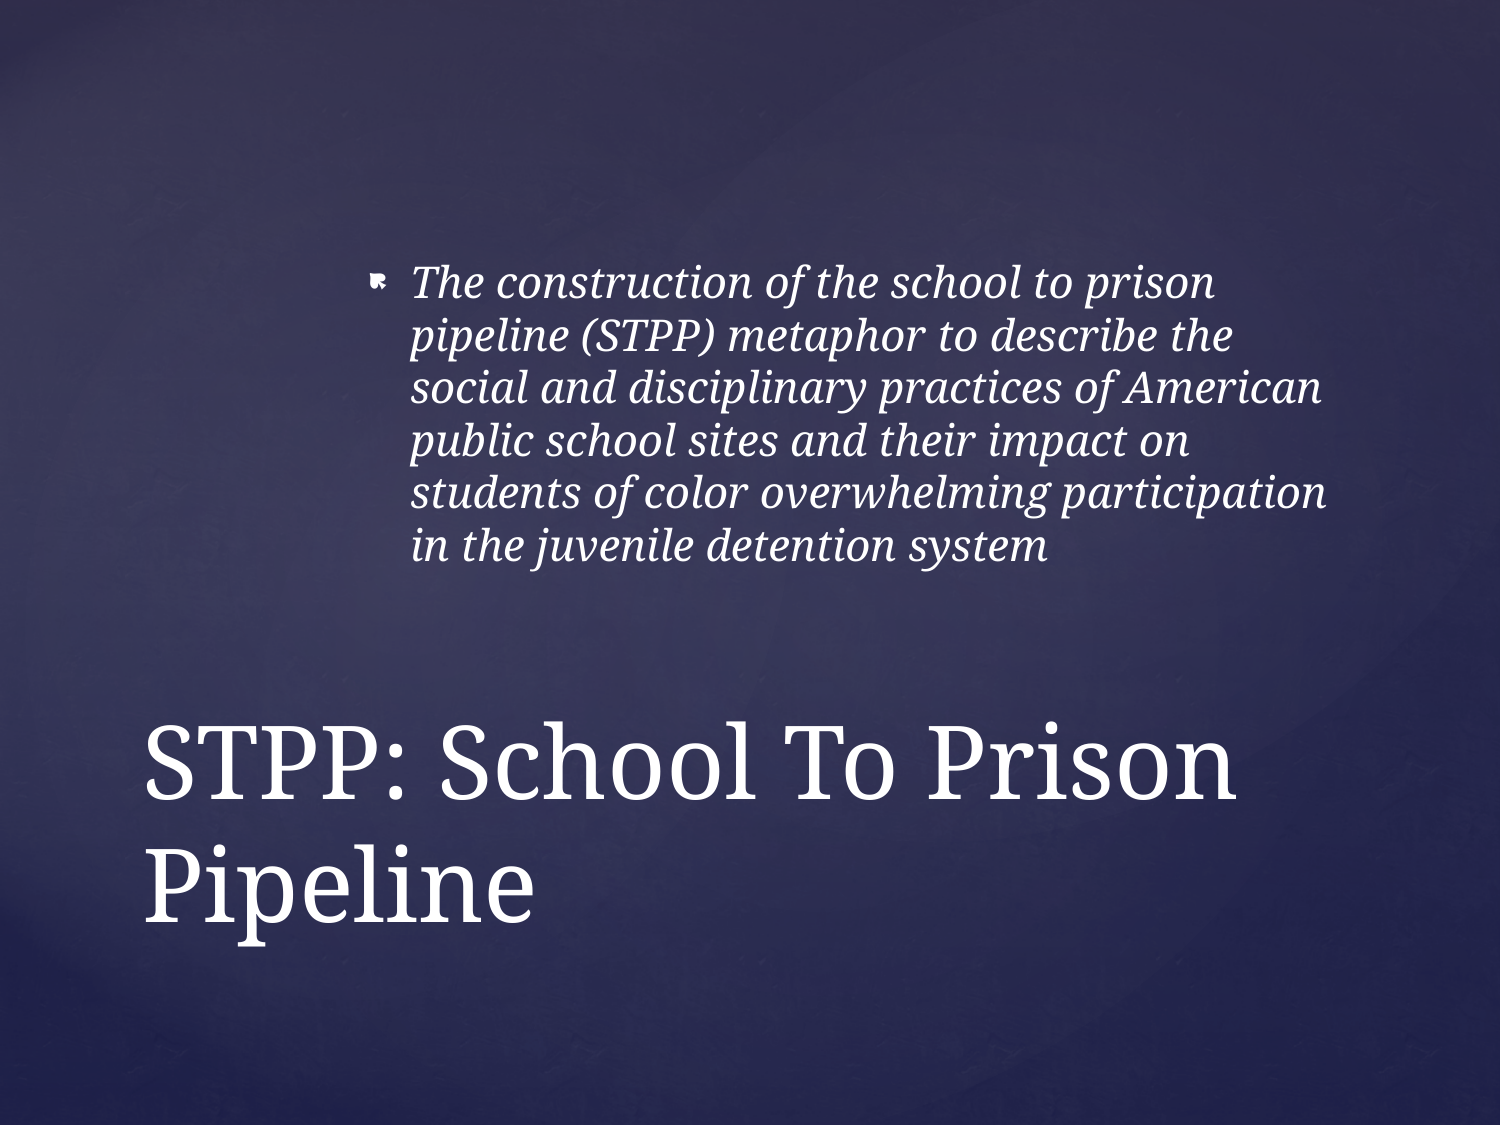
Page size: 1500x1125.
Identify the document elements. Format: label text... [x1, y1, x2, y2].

title STPP: School To Prison Pipeline [127, 800, 1365, 950]
list The construction of the school to prison pipeline (STPP) metaphor to describe the social and disciplinary practices of American public school sites and their impact on students of color overwhelming participation in the juvenile detention system [350, 112, 1350, 713]
